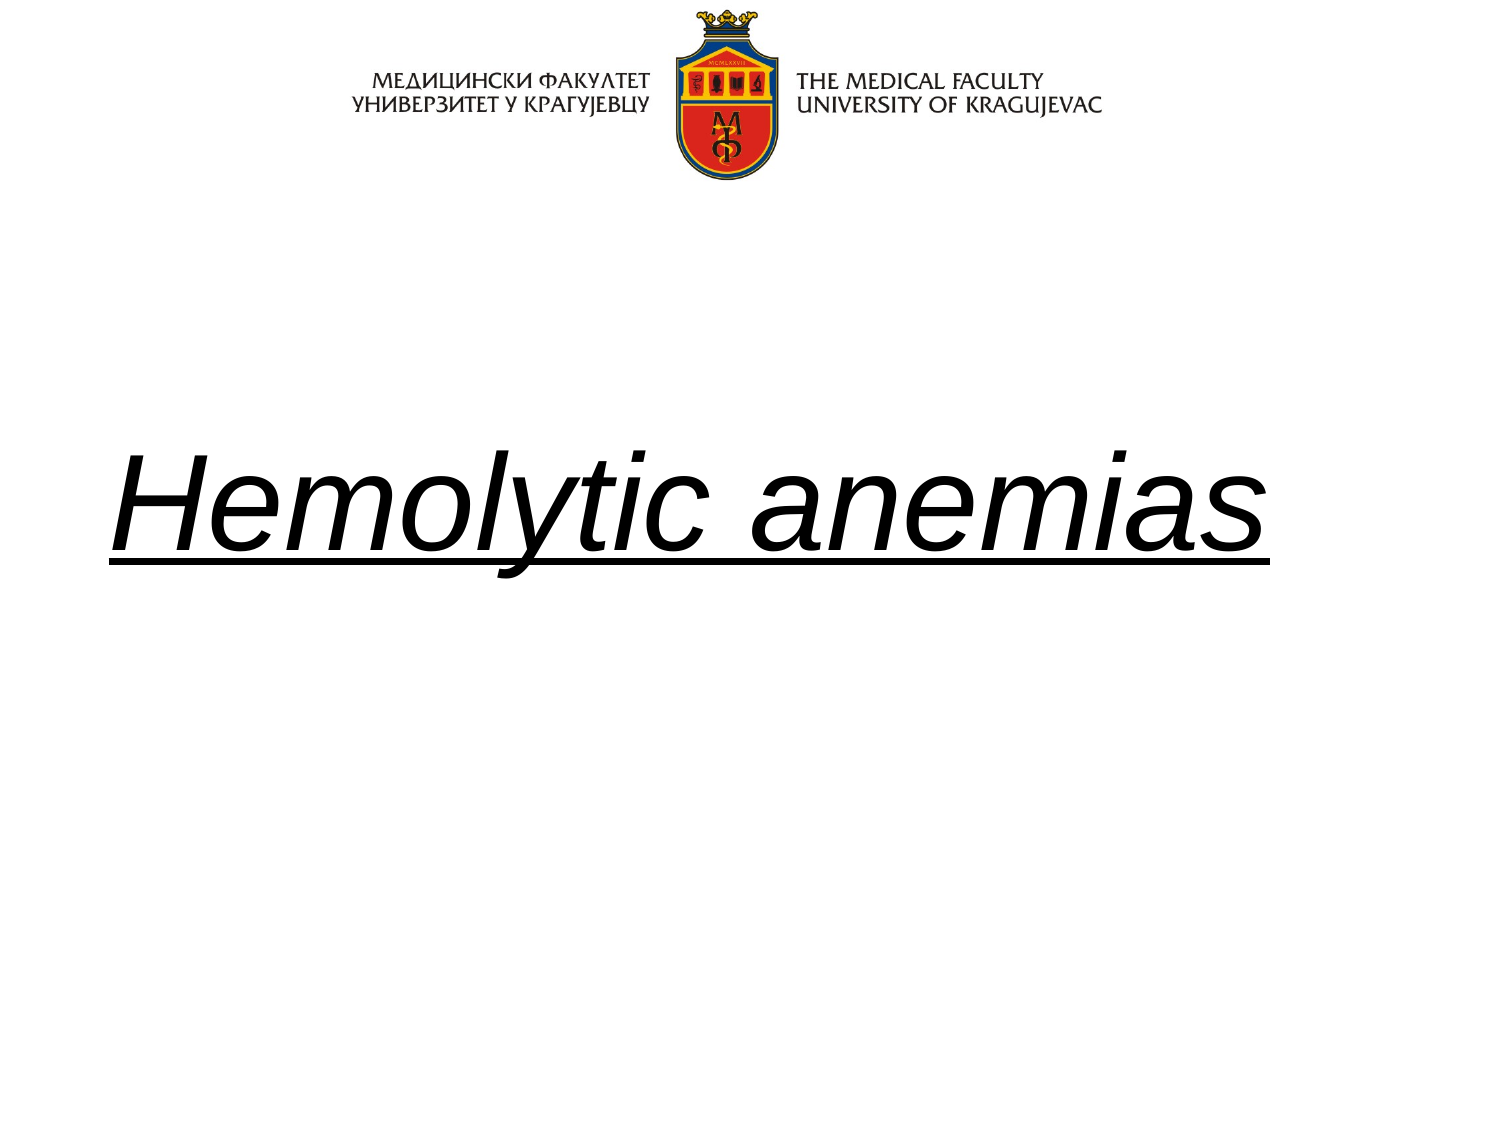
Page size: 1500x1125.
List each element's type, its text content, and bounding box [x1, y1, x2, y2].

picture [328, 0, 1125, 191]
text_box Hemolytic anemias [93, 269, 1407, 991]
